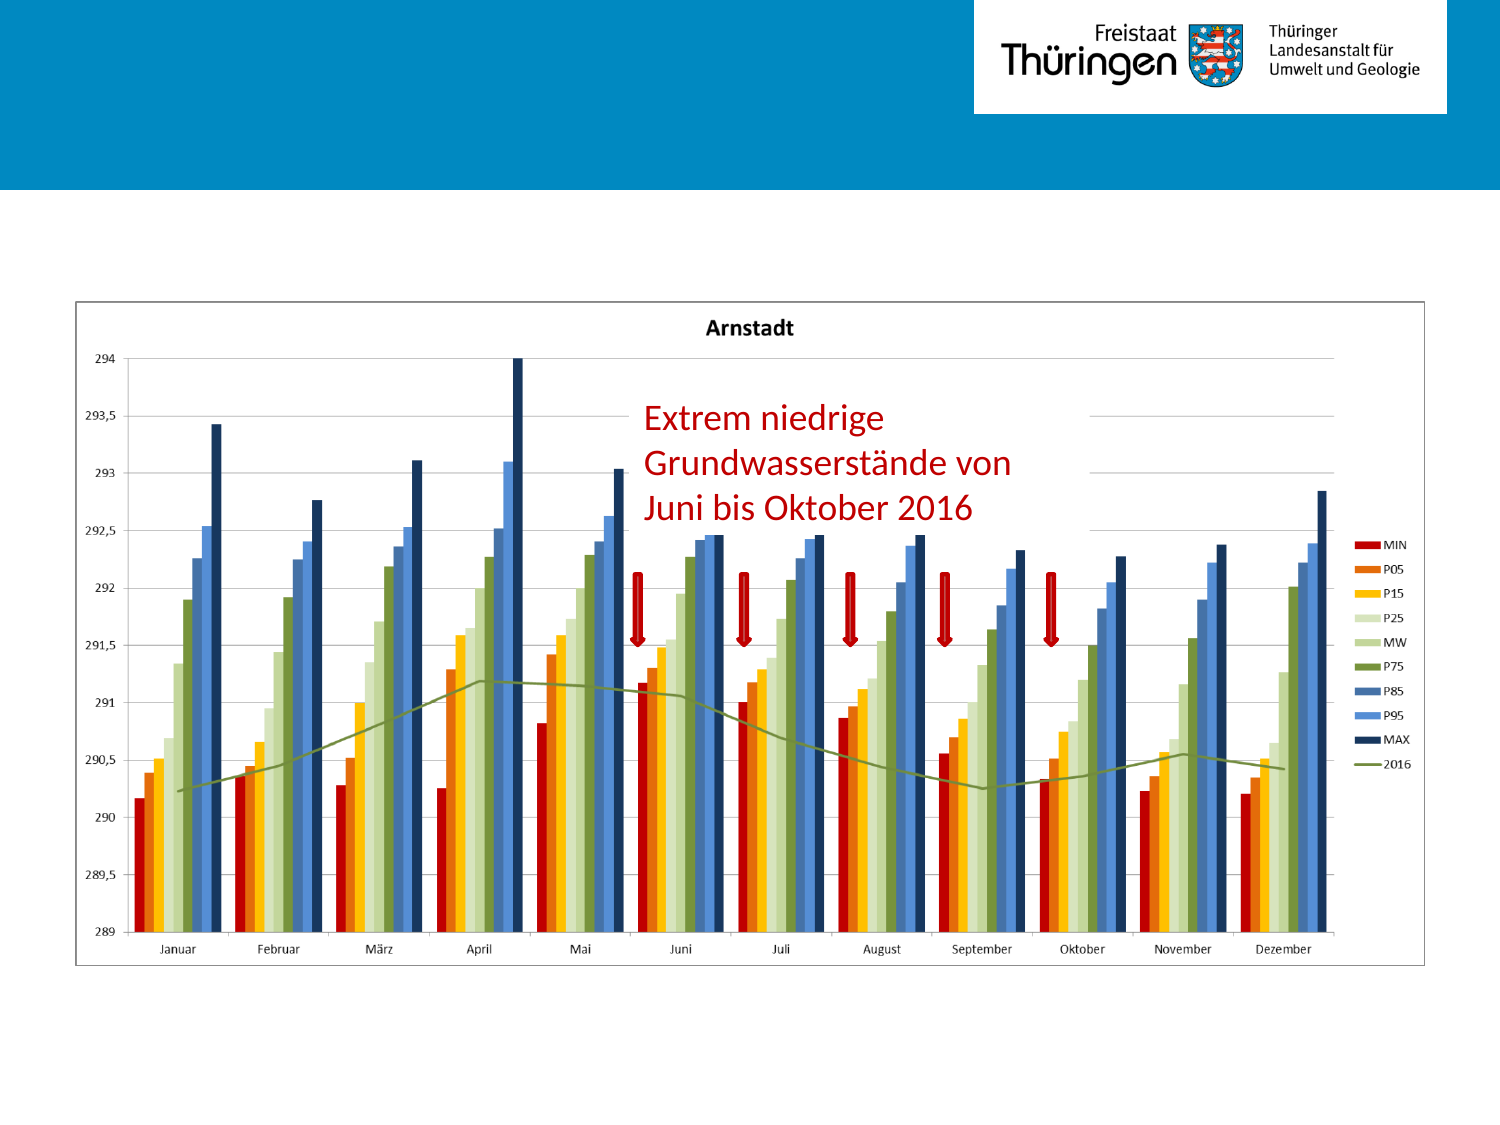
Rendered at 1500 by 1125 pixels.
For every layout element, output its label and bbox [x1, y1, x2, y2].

picture [975, 0, 1446, 113]
text_box [628, 385, 1091, 646]
list [74, 301, 1426, 966]
